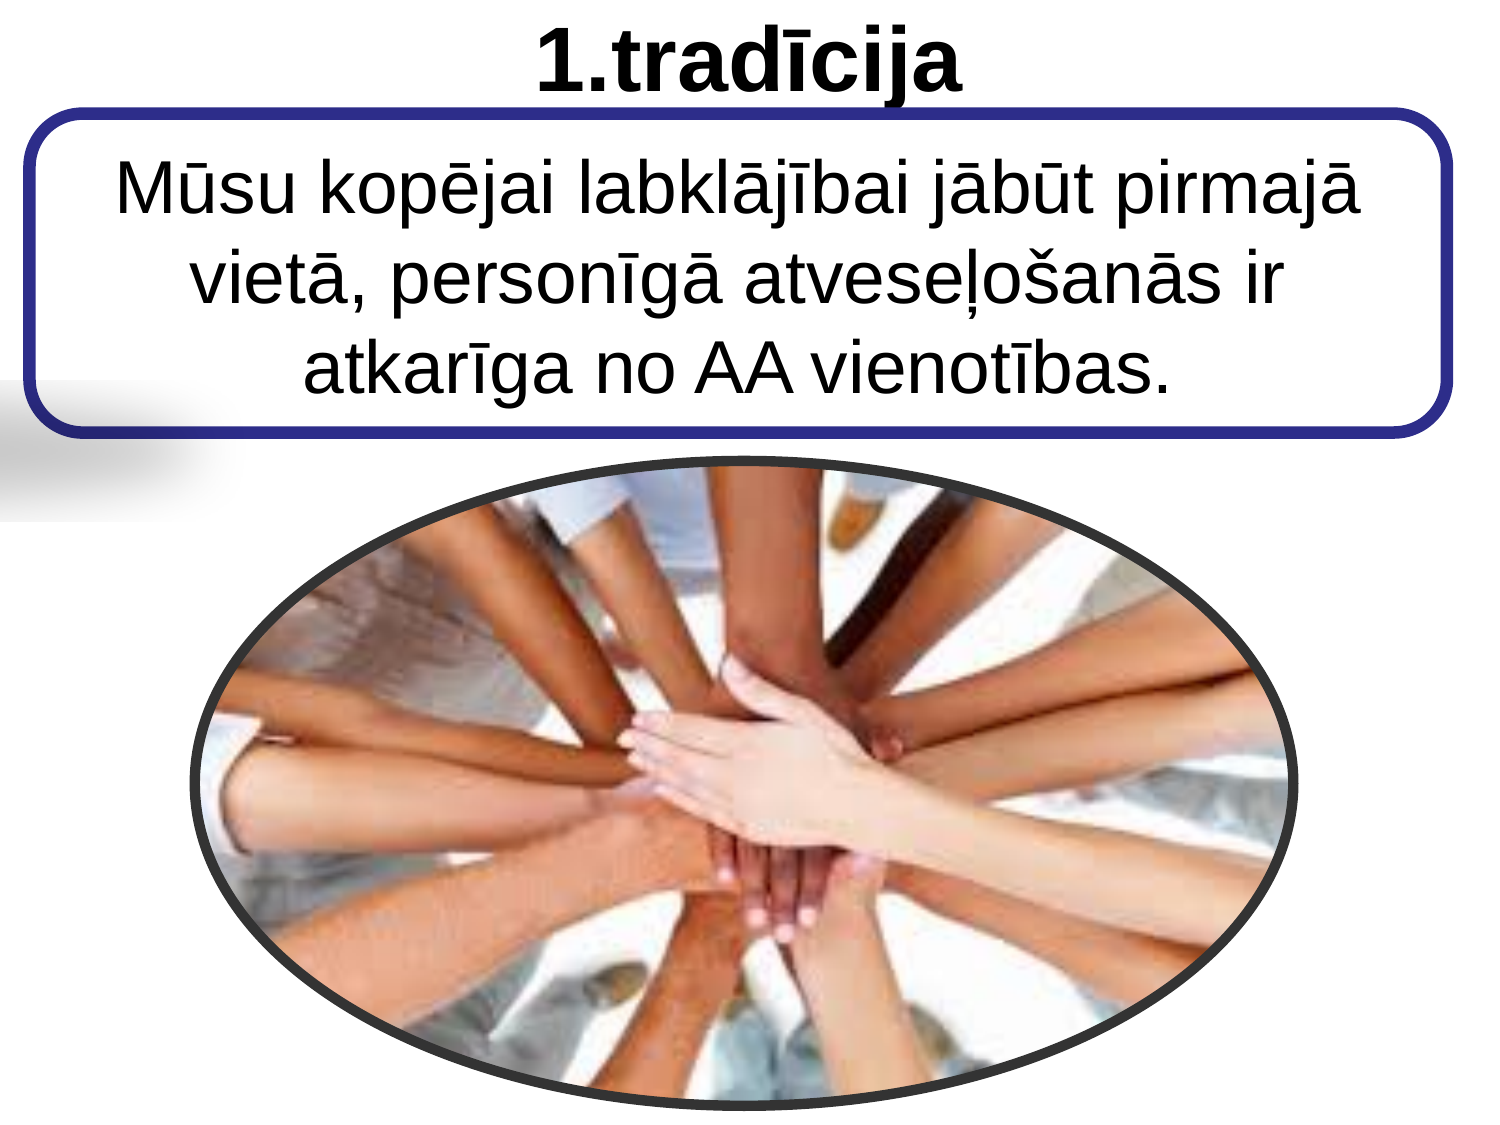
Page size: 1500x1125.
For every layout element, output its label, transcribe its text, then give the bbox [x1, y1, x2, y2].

picture [194, 460, 1294, 1107]
title 1.tradīcija [73, 0, 1425, 109]
text_box Mūsu kopējai labklājībai jābūt pirmajā vietā, personīgā atveseļošanās ir atkarīga no AA vienotības. [27, 111, 1450, 435]
